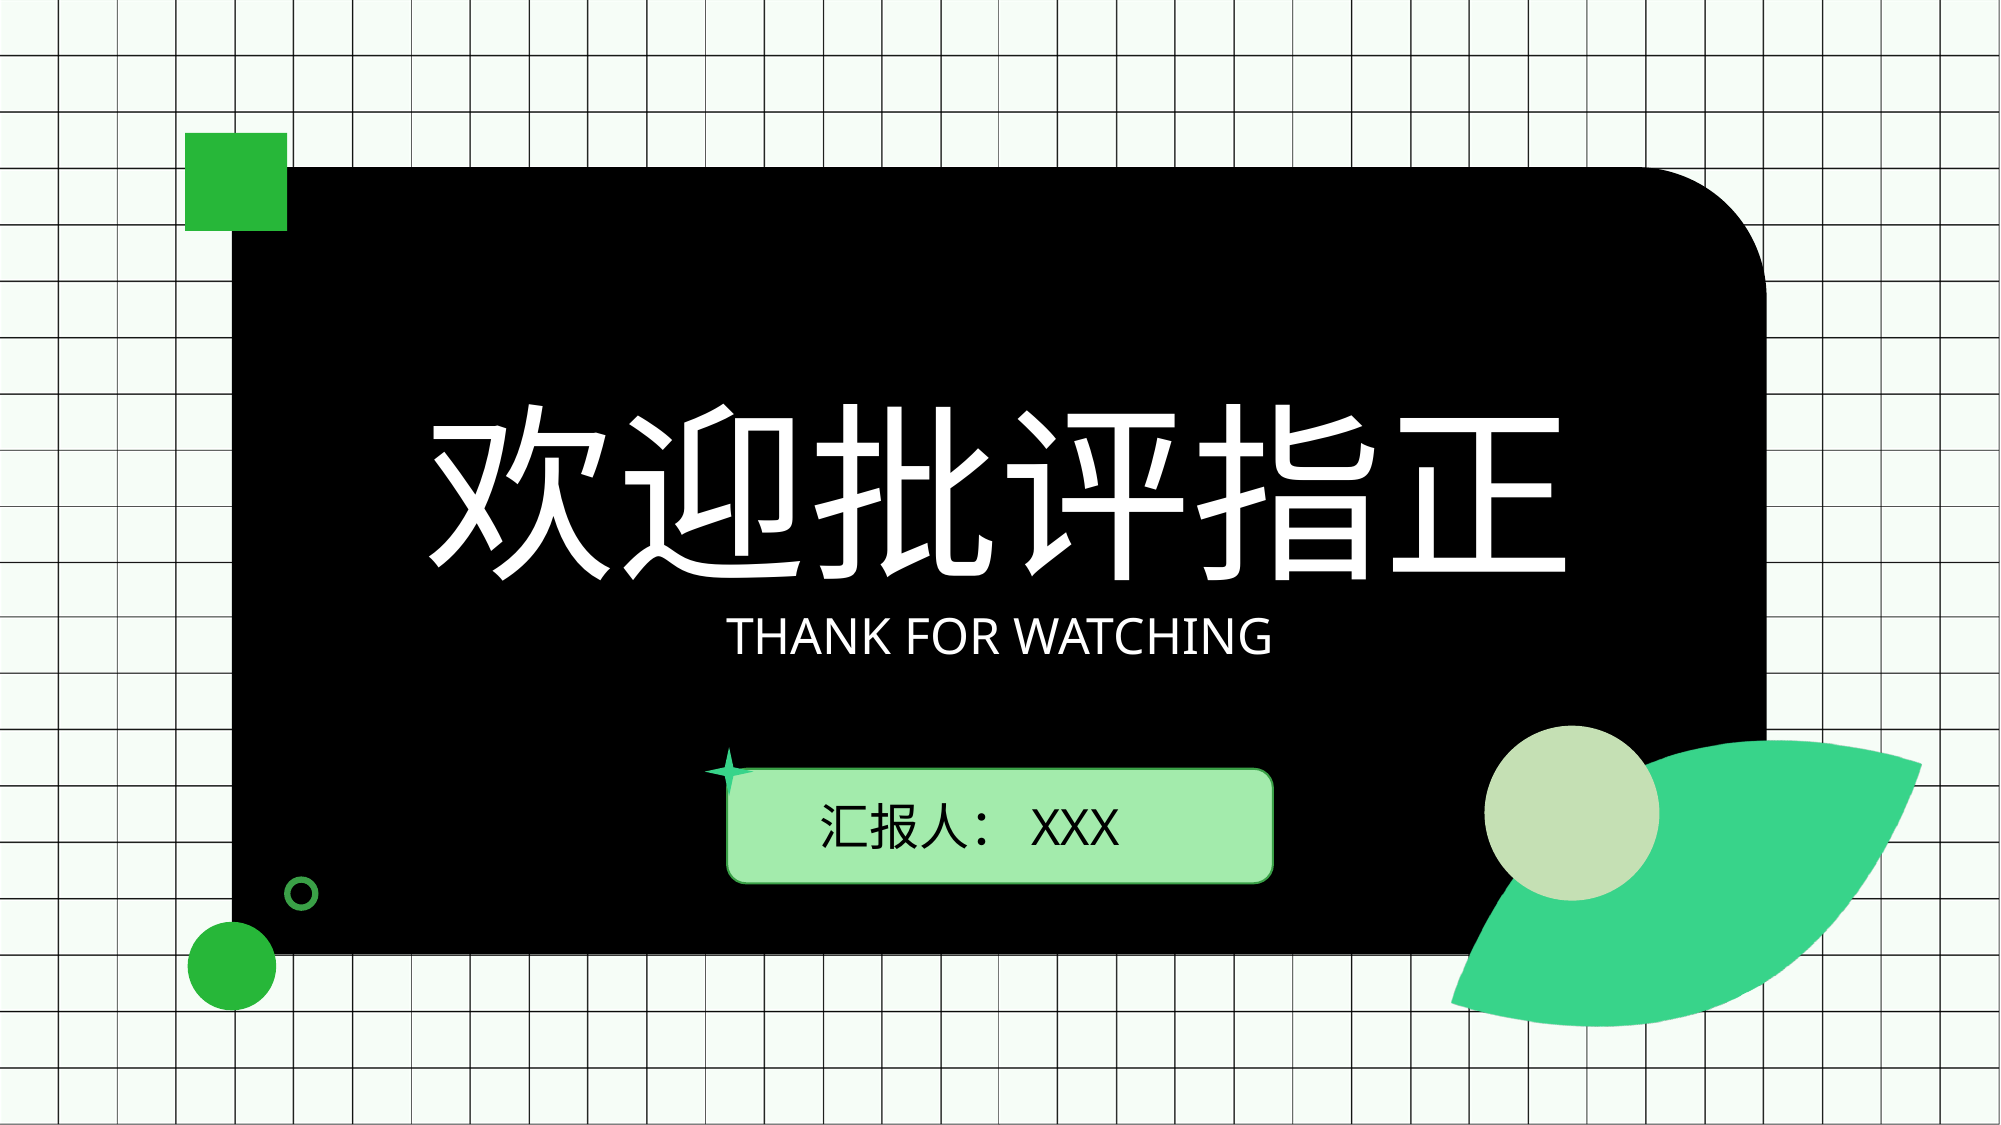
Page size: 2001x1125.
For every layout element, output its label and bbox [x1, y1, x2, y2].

text_box [187, 879, 316, 1011]
picture [0, 0, 2000, 1125]
